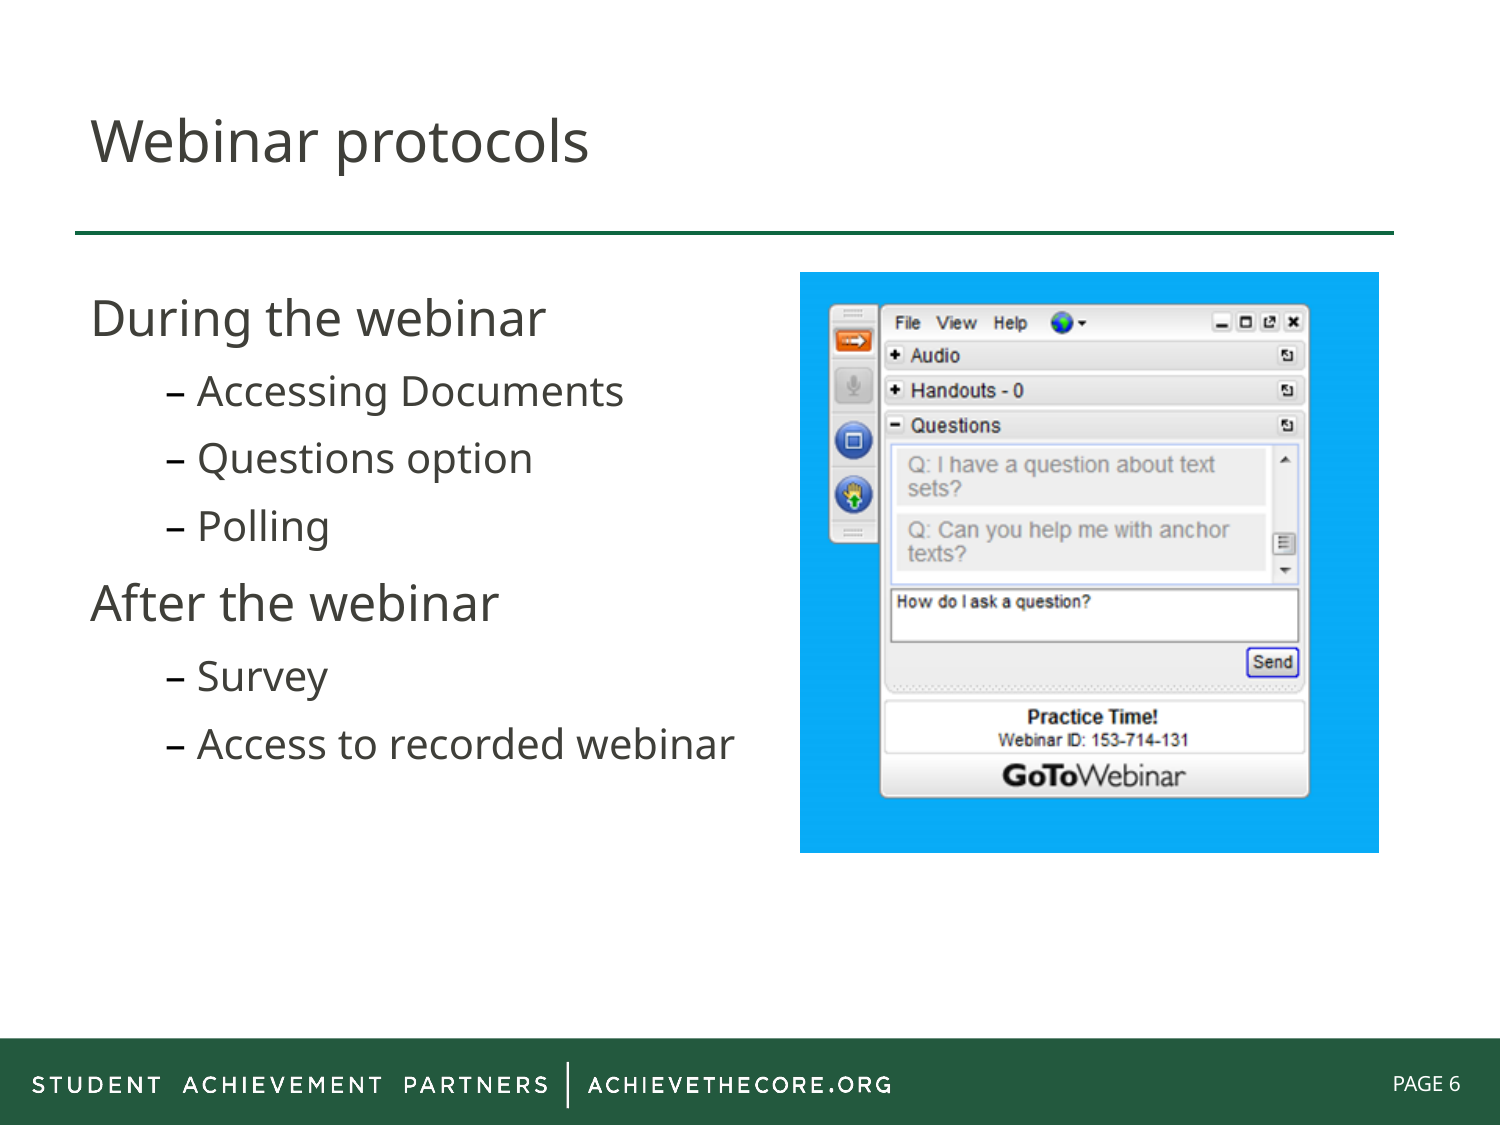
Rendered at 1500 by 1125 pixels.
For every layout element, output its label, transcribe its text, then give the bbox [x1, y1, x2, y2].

picture [12, 1055, 911, 1112]
list During the webinar – Accessing Documents – Questions option – Polling After the webinar – Survey – Access to recorded webinar [75, 262, 831, 1005]
picture [828, 304, 1310, 799]
title Webinar protocols [75, 45, 1425, 233]
